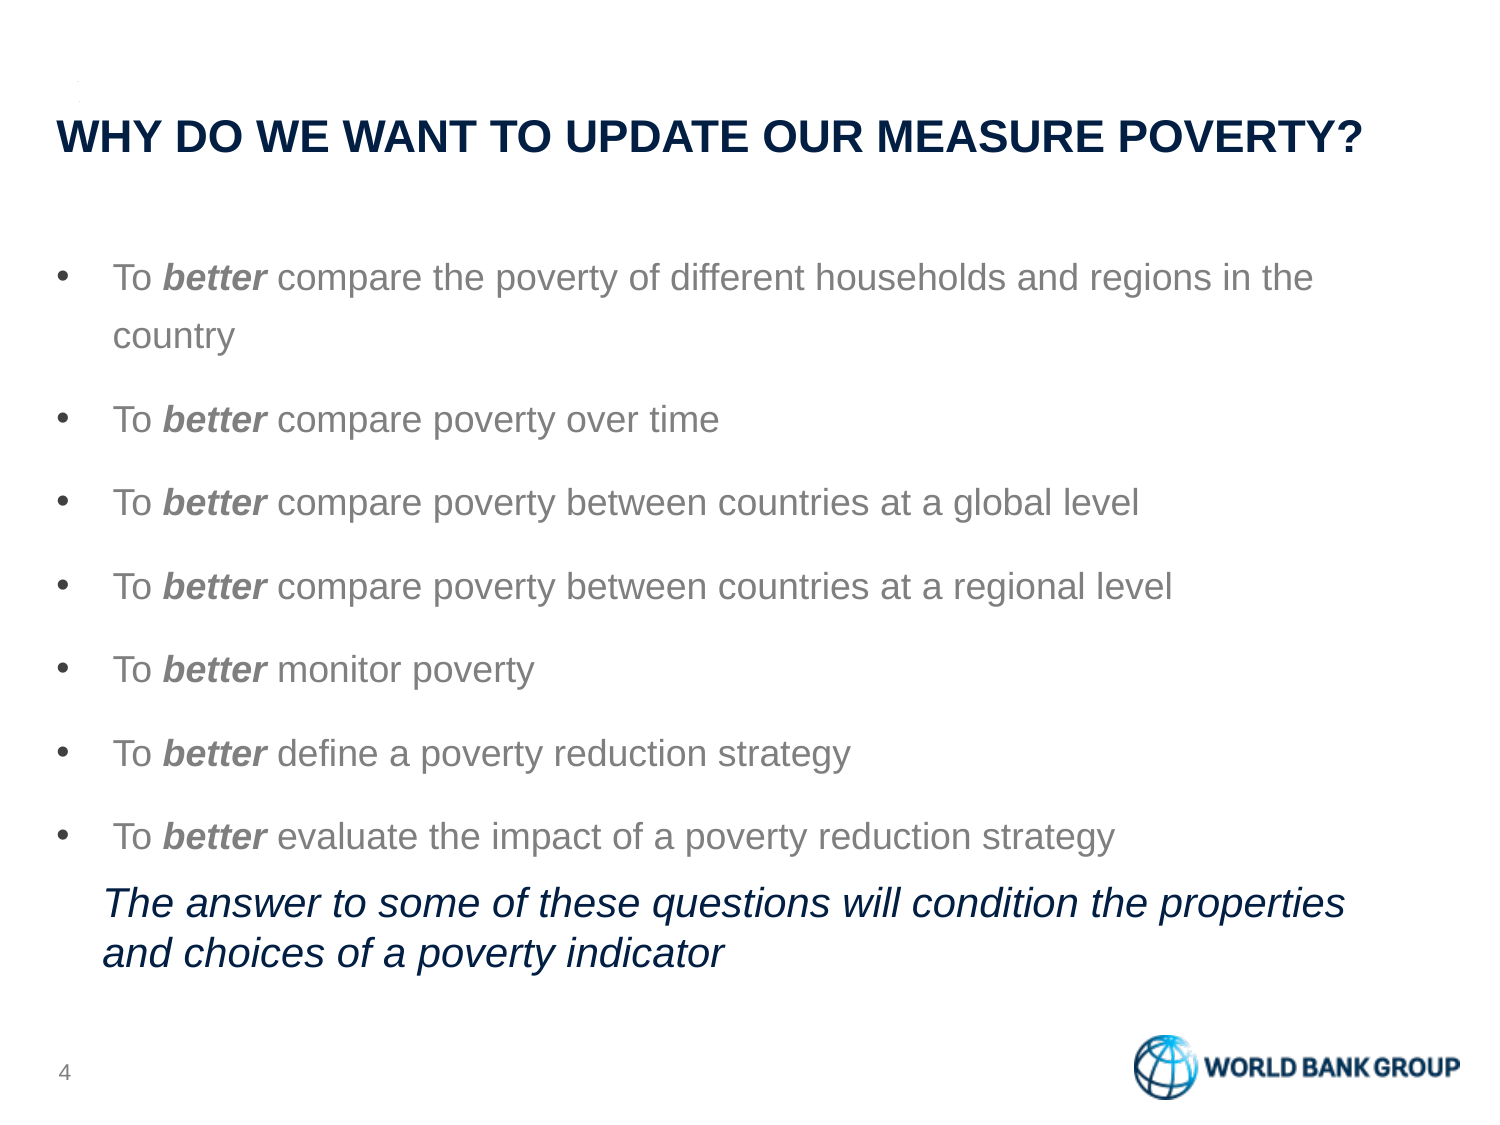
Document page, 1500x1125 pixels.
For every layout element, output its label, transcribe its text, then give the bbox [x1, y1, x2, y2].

list To better compare the poverty of different households and regions in the country To better compare poverty over time To better compare poverty between countries at a global level To better compare poverty between countries at a regional level To better monitor poverty To better define a poverty reduction strategy To better evaluate the impact of a poverty reduction strategy [56, 239, 1442, 995]
slide_number 4 [58, 1041, 150, 1101]
text_box The answer to some of these questions will condition the properties and choices of a poverty indicator [87, 868, 1413, 984]
title WHY DO WE WANT TO UPDATE OUR MEASURE POVERTY? [56, 49, 1441, 219]
picture [1134, 1035, 1460, 1100]
